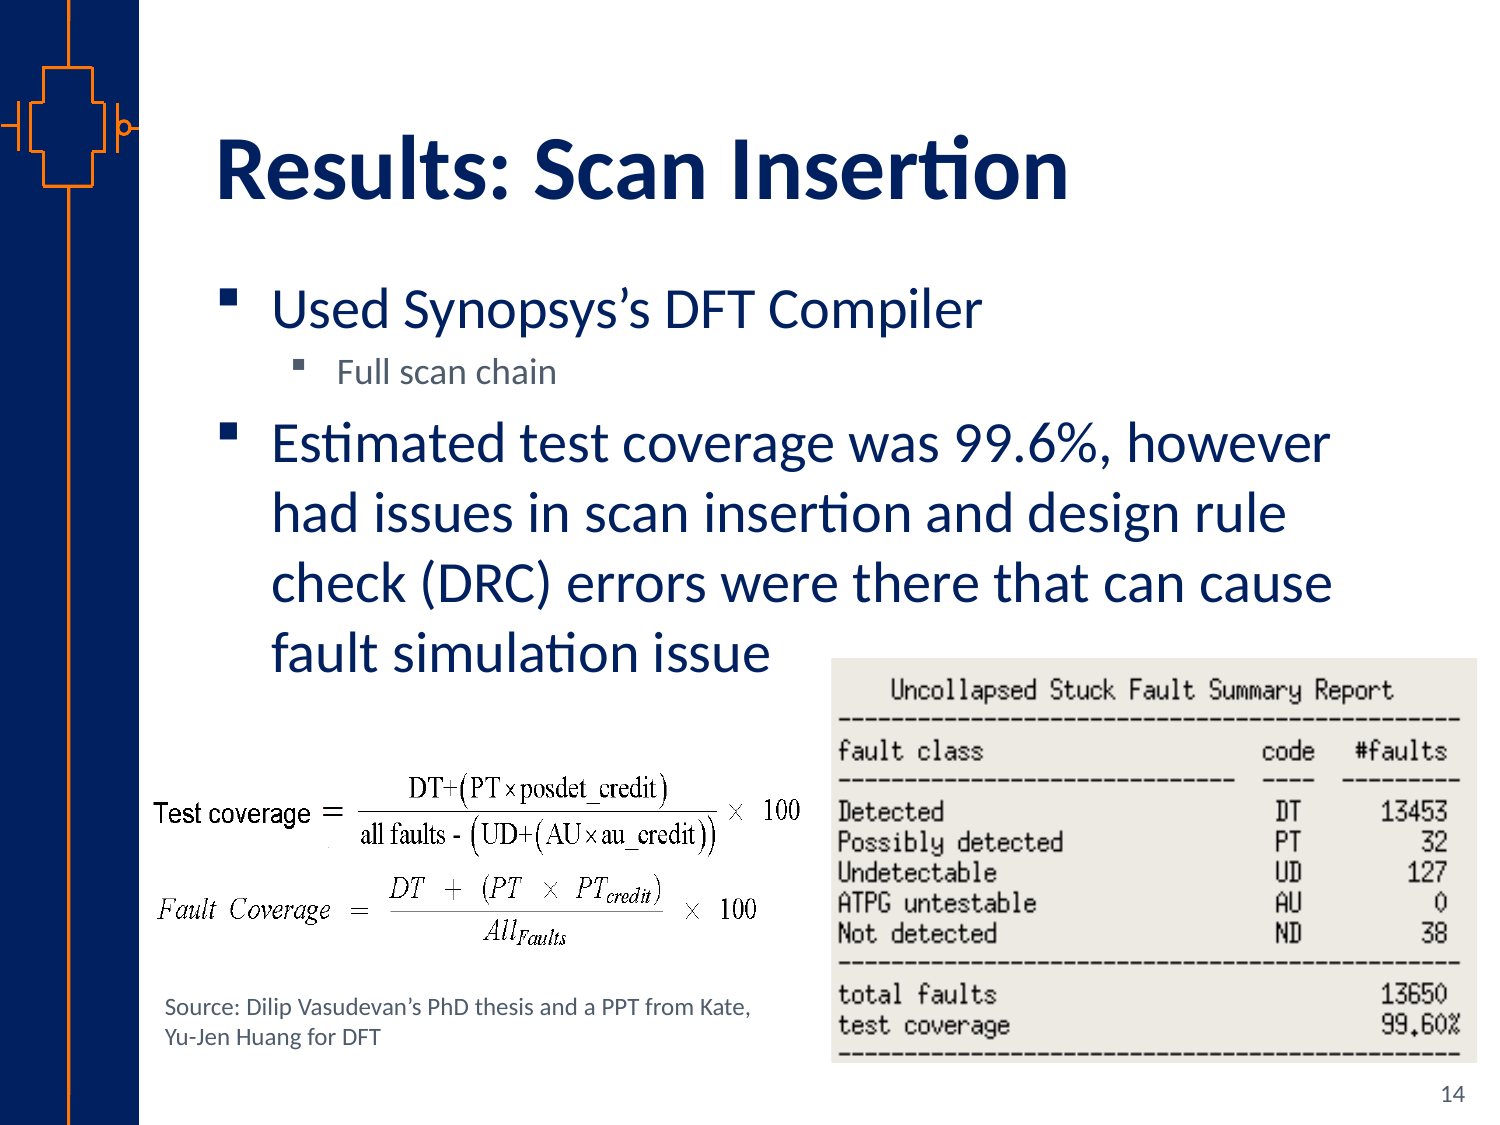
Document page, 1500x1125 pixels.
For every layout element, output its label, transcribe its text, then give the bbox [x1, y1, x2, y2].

picture [149, 772, 803, 950]
slide_number 14 [1425, 1062, 1488, 1123]
list Used Synopsys’s DFT Compiler Full scan chain Estimated test coverage was 99.6%, however had issues in scan insertion and design rule check (DRC) errors were there that can cause fault simulation issue [200, 262, 1425, 988]
text_box Source: Dilip Vasudevan’s PhD thesis and a PPT from Kate, Yu-Jen Huang for DFT [150, 983, 778, 1088]
picture [830, 658, 1478, 1064]
title Results: Scan Insertion [200, 37, 1388, 225]
